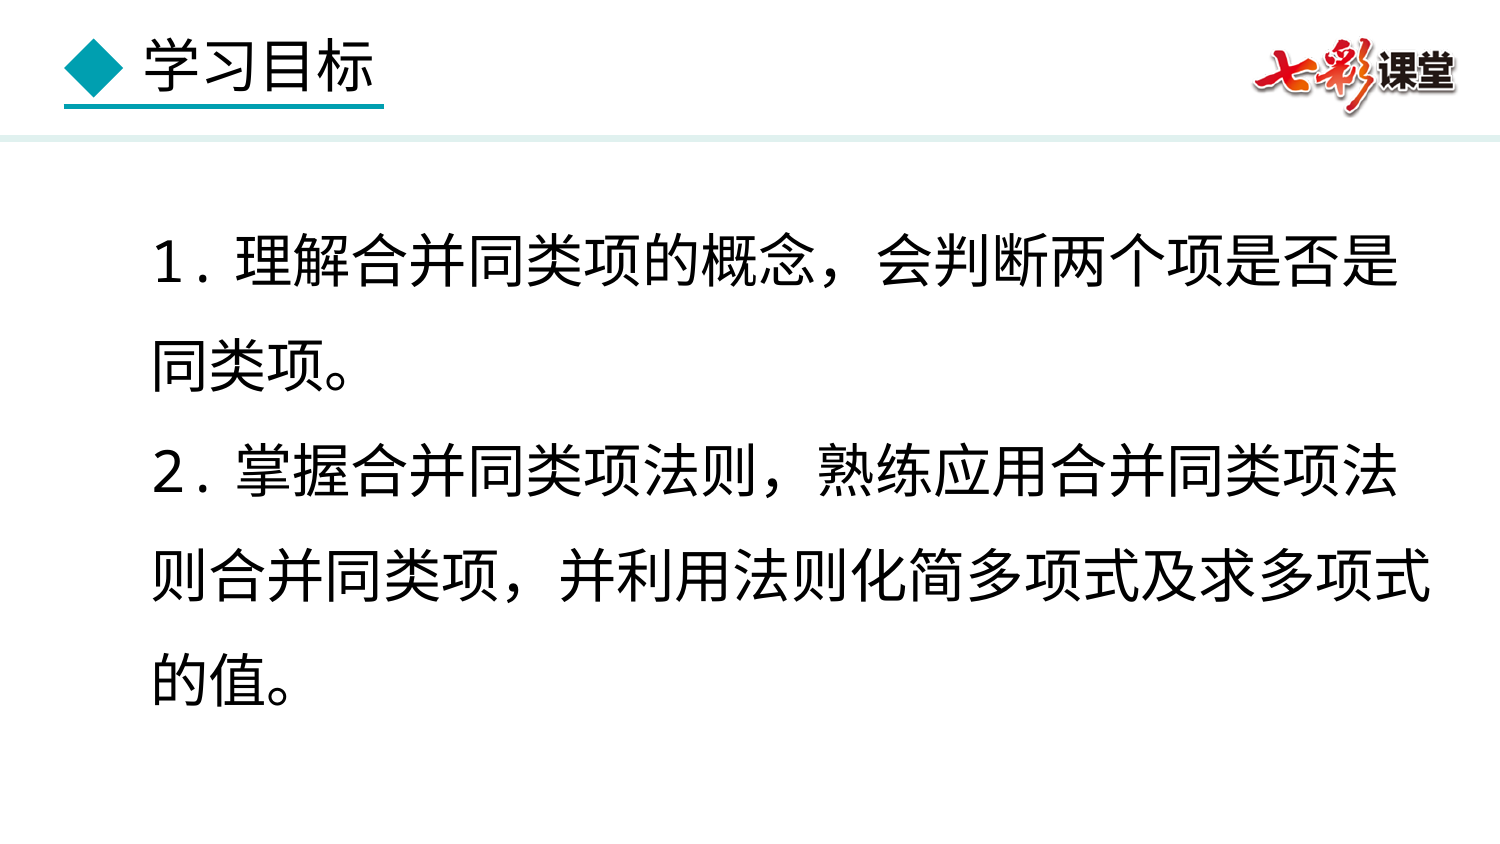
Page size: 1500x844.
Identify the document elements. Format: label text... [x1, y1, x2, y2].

picture [1249, 32, 1461, 118]
text_box 1.理解合并同类项的概念，会判断两个项是否是同类项。 2.掌握合并同类项法则，熟练应用合并同类项法则合并同类项，并利用法则化简多项式及求多项式的值。 [135, 182, 1447, 722]
